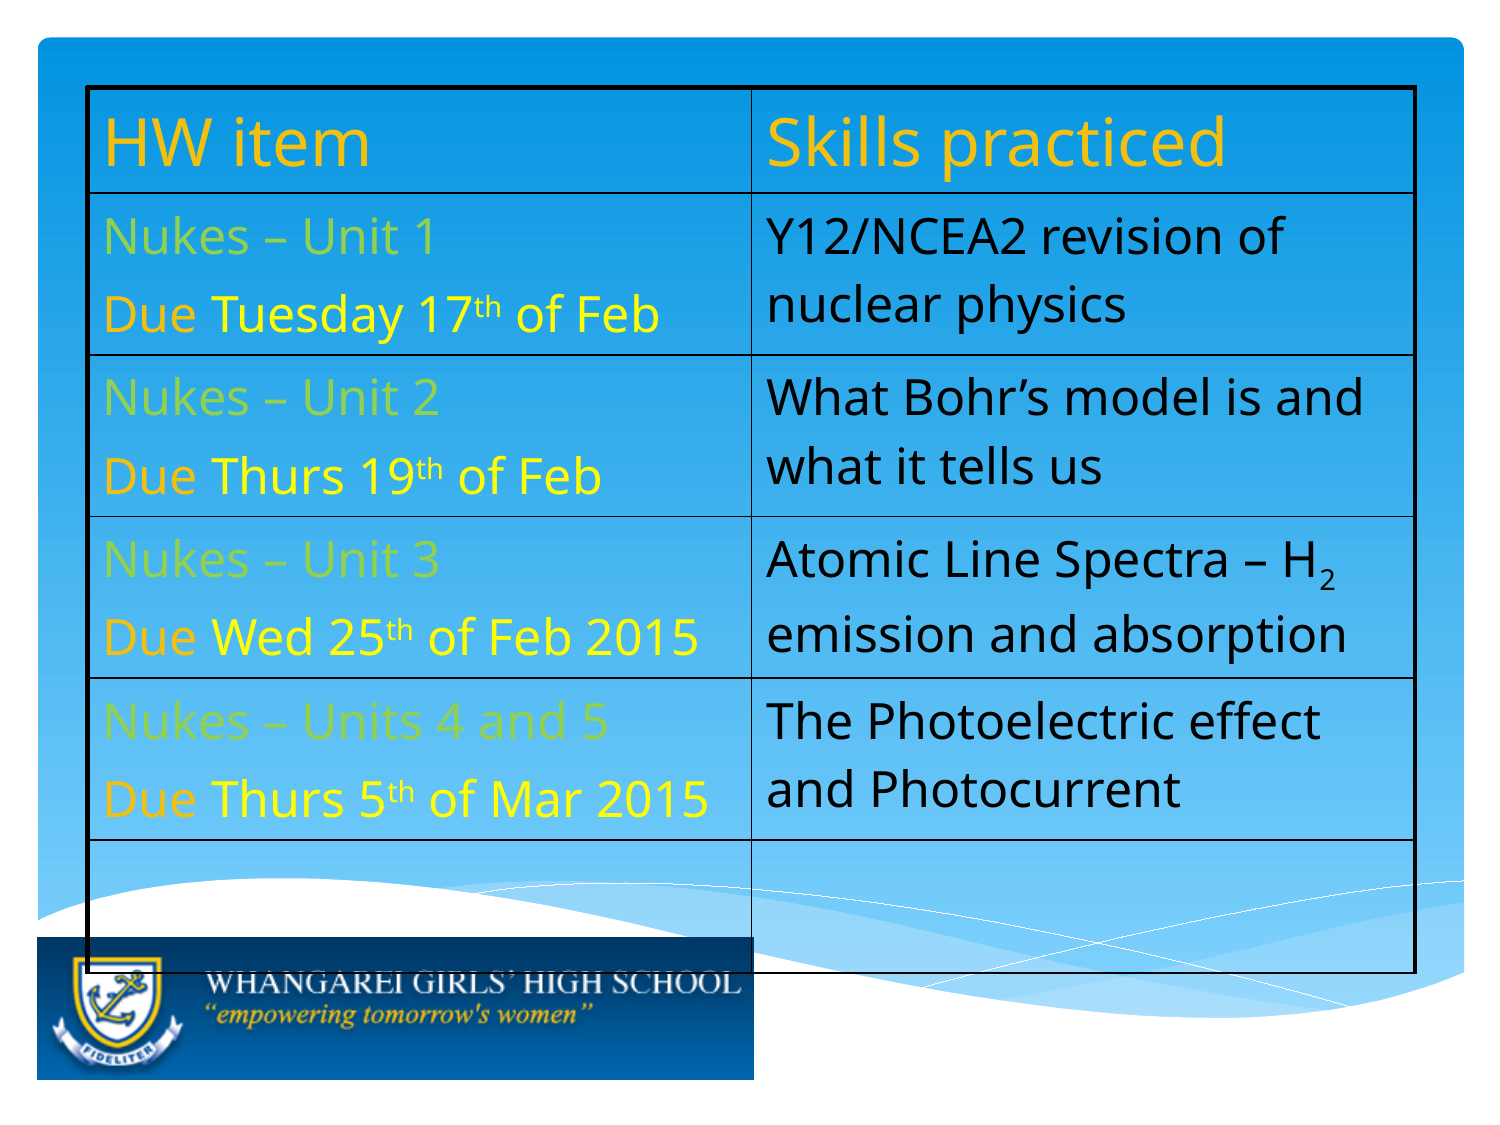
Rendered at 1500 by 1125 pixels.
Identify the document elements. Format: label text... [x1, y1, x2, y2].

table_cell [90, 841, 751, 935]
table_cell Nukes – Units 4 and 5 Due Thurs 5th of Mar 2015 [90, 679, 751, 839]
table_cell Y12/NCEA2 revision of nuclear physics [752, 194, 1413, 354]
table_cell Atomic Line Spectra – H2 emission and absorption [752, 517, 1413, 677]
table_cell The Photoelectric effect and Photocurrent [752, 679, 1413, 839]
table_header HW item [90, 90, 751, 192]
table_header Skills practiced [752, 90, 1413, 192]
table_cell Nukes – Unit 3 Due Wed 25th of Feb 2015 [90, 517, 751, 677]
table_cell [752, 841, 1413, 972]
picture [37, 937, 754, 1080]
table_cell Nukes – Unit 2 Due Thurs 19th of Feb [90, 356, 751, 516]
table_cell What Bohr’s model is and what it tells us [752, 356, 1413, 516]
table_cell Nukes – Unit 1 Due Tuesday 17th of Feb [90, 194, 751, 354]
